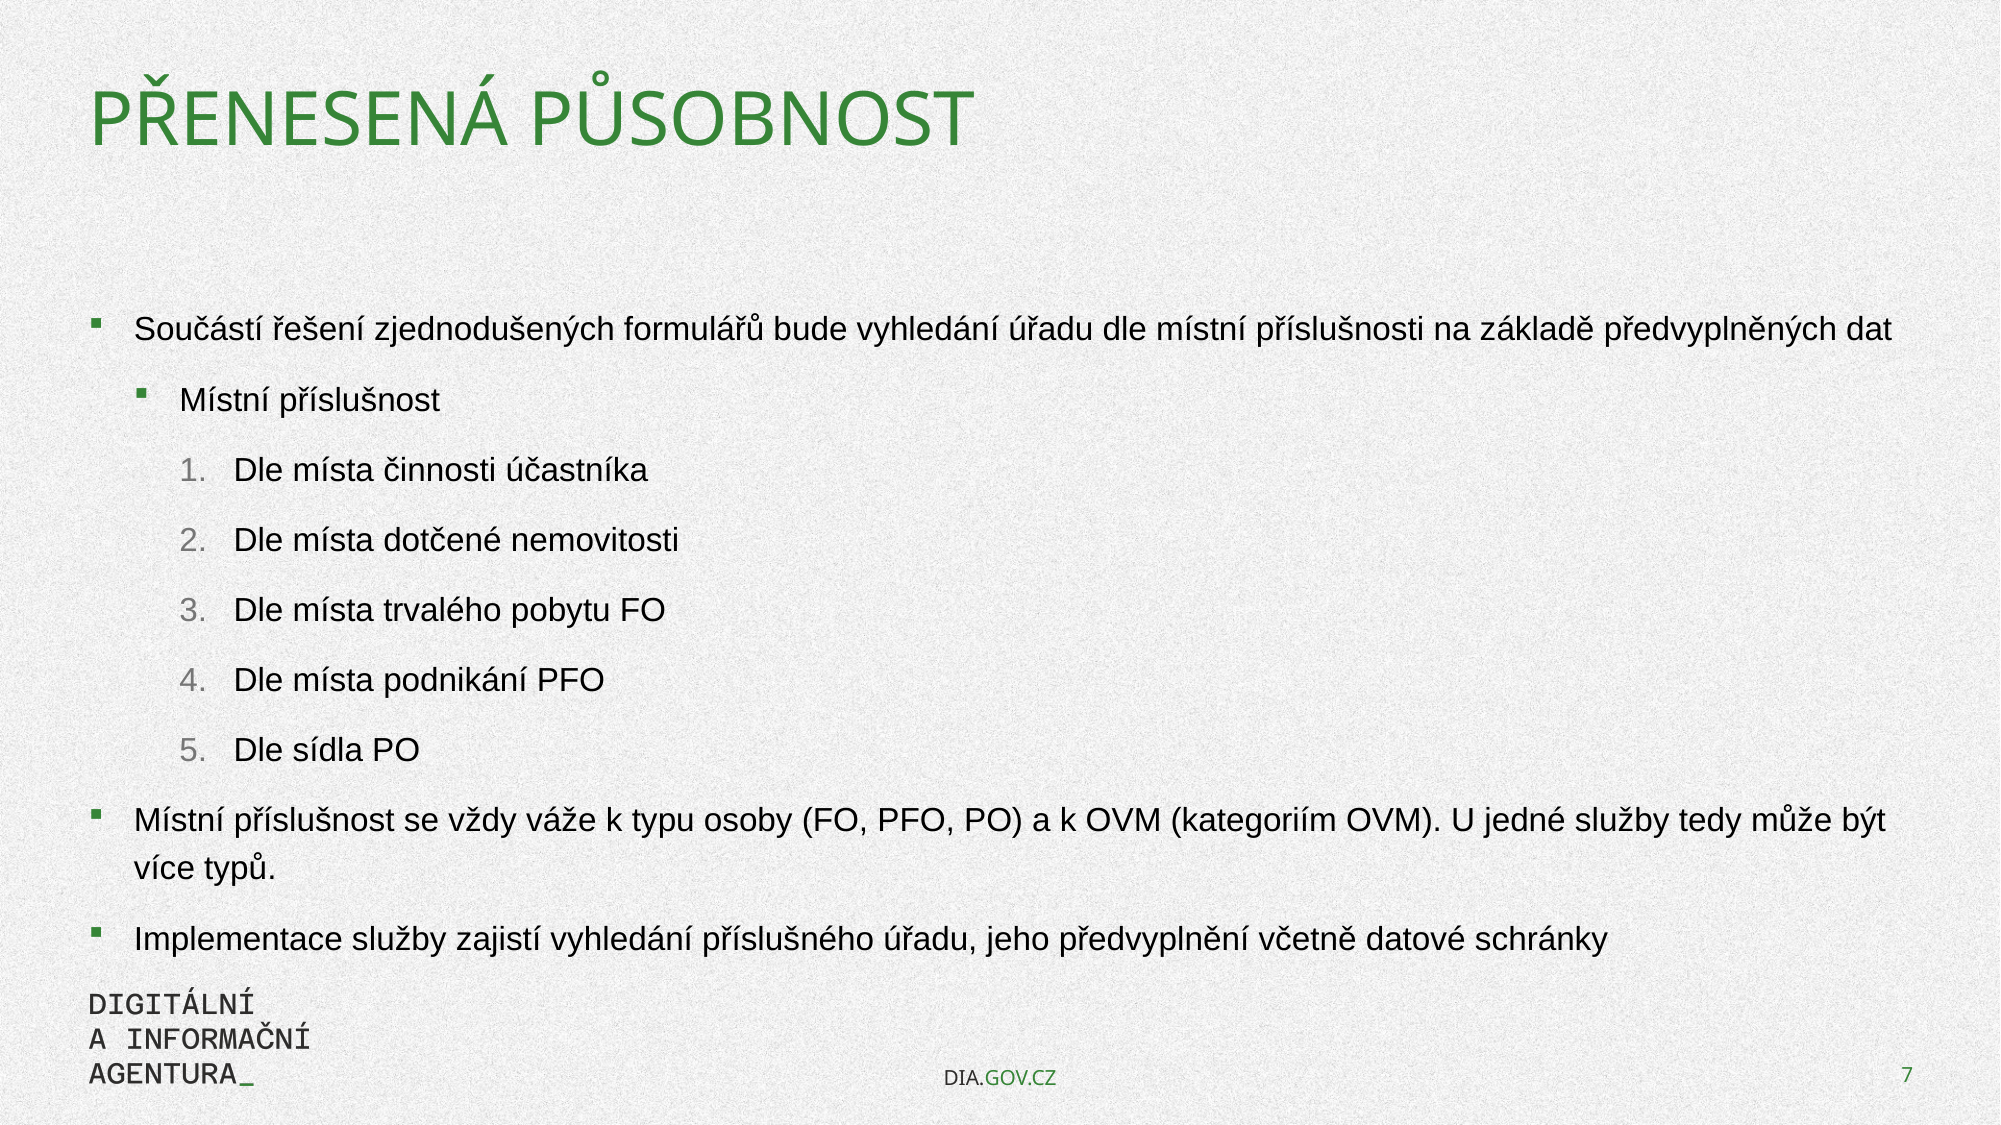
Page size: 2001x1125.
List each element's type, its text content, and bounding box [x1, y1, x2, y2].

title Přenesená působnost [88, 70, 1912, 284]
picture [0, 0, 2001, 1125]
list Součástí řešení zjednodušených formulářů bude vyhledání úřadu dle místní příslušnosti na základě předvyplněných dat Místní příslušnost Dle místa činnosti účastníka Dle místa dotčené nemovitosti Dle místa trvalého pobytu FO Dle místa podnikání PFO Dle sídla PO Místní příslušnost se vždy váže k typu osoby (FO, PFO, PO) a k OVM (kategoriím OVM). U jedné služby tedy může být více typů. Implementace služby zajistí vyhledání příslušného úřadu, jeho předvyplnění včetně datové schránky [88, 299, 1912, 980]
footer DIA.GOV.CZ [558, 1037, 1442, 1098]
slide_number 7 [1612, 1037, 1928, 1098]
